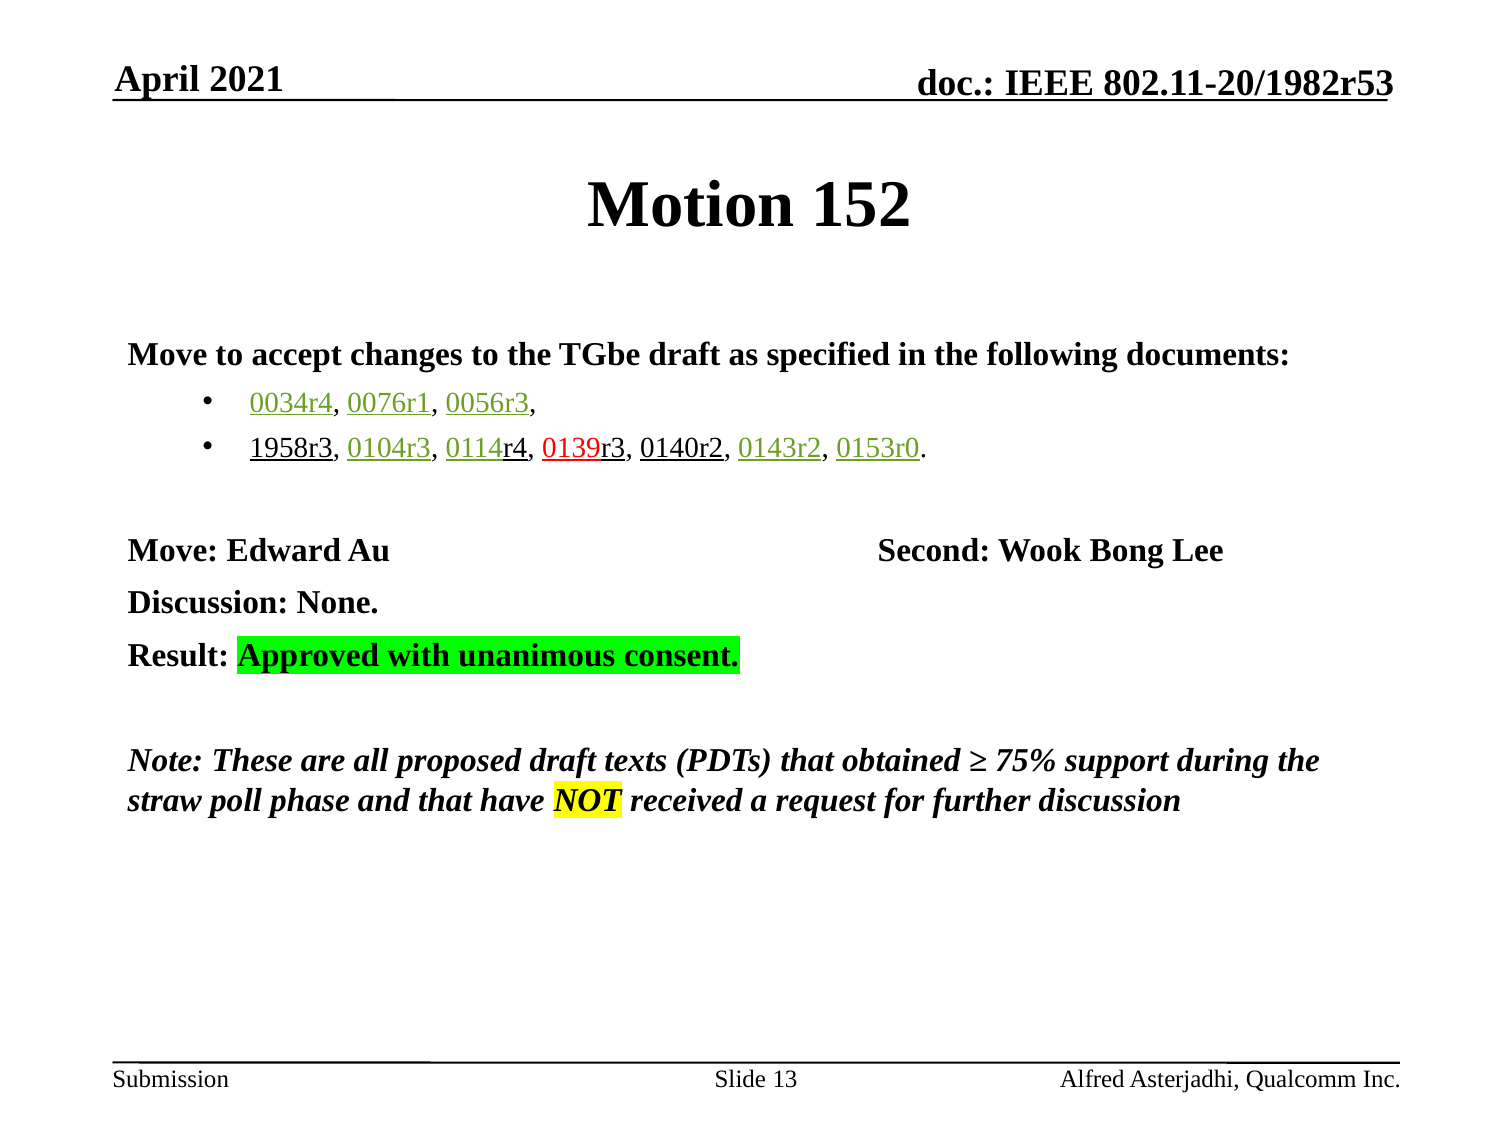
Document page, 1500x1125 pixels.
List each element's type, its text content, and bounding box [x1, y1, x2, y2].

slide_number Slide 13 [712, 1061, 800, 1123]
list Move to accept changes to the TGbe draft as specified in the following documents: 0034r4, 0076r1, 0056r3, 1958r3, 0104r3, 0114r4, 0139r3, 0140r2, 0143r2, 0153r0. Move: Edward Au Second: Wook Bong Lee Discussion: None. Result: Approved with unanimous consent. Note: These are all proposed draft texts (PDTs) that obtained ≥ 75% support during the straw poll phase and that have NOT received a request for further discussion [112, 324, 1388, 1000]
footer Alfred Asterjadhi, Qualcomm Inc. [878, 1061, 1402, 1093]
title Motion 152 [112, 112, 1388, 288]
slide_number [114, 54, 423, 100]
